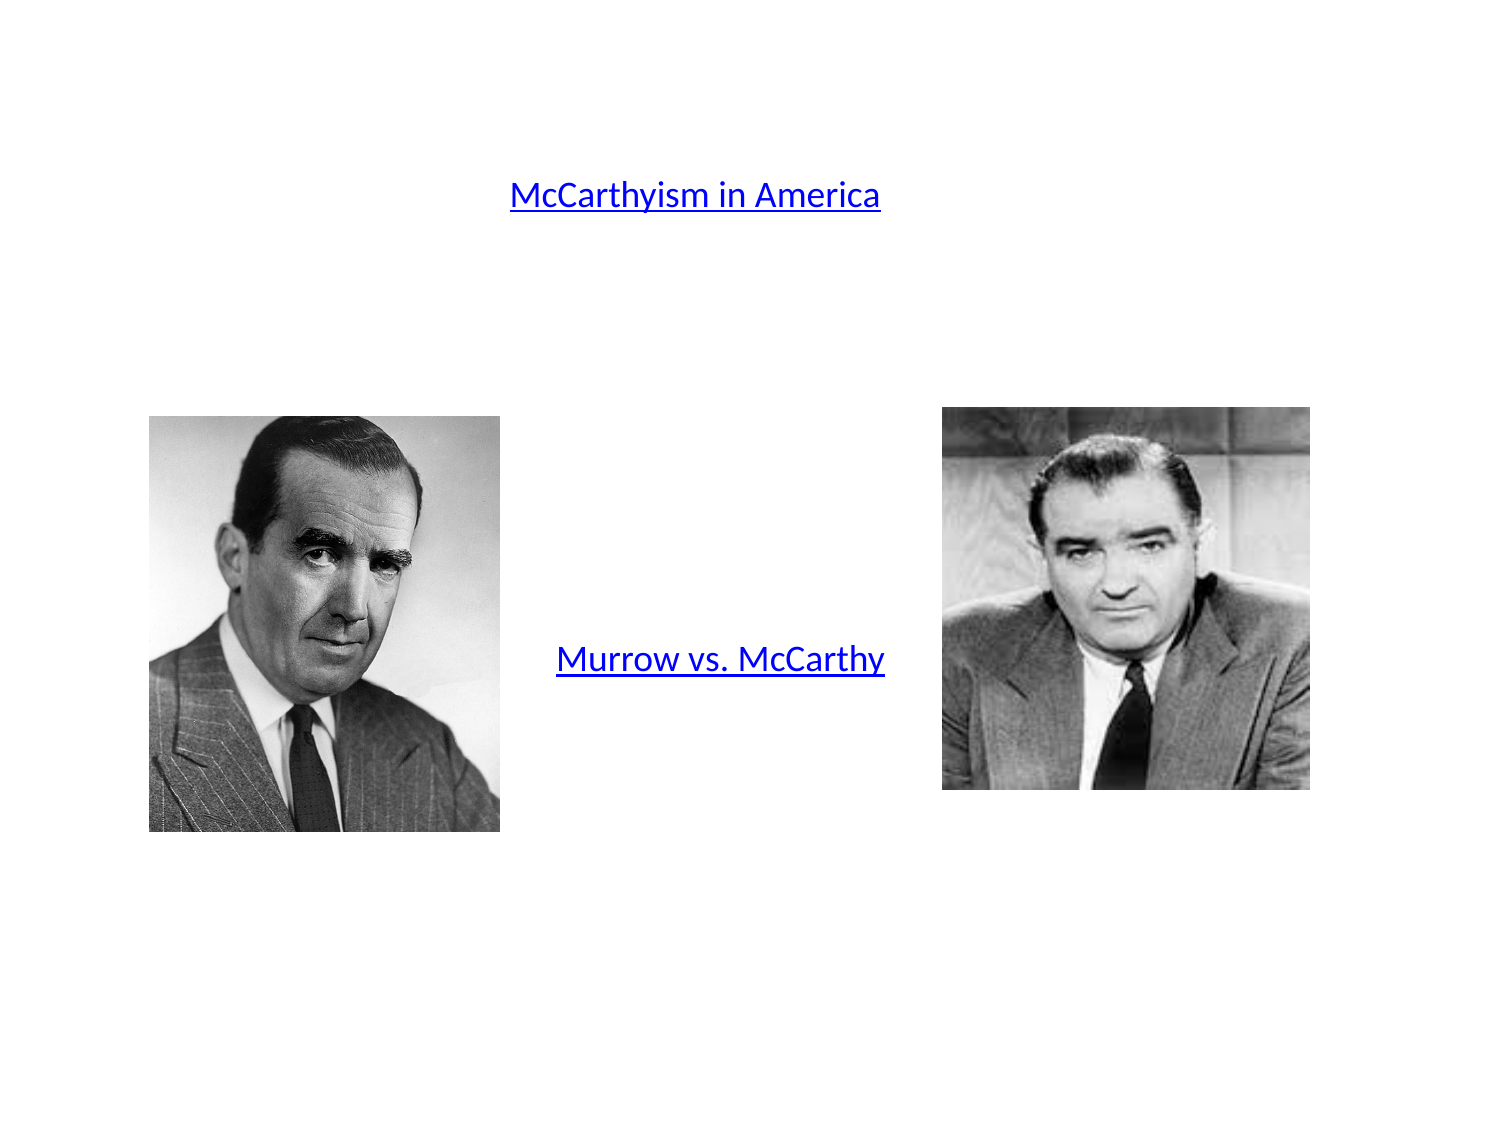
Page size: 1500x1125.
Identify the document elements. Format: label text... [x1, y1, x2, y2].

picture [149, 415, 500, 832]
picture [942, 407, 1310, 790]
text_box McCarthyism in America [502, 162, 1500, 223]
text_box Murrow vs. McCarthy [548, 627, 893, 687]
